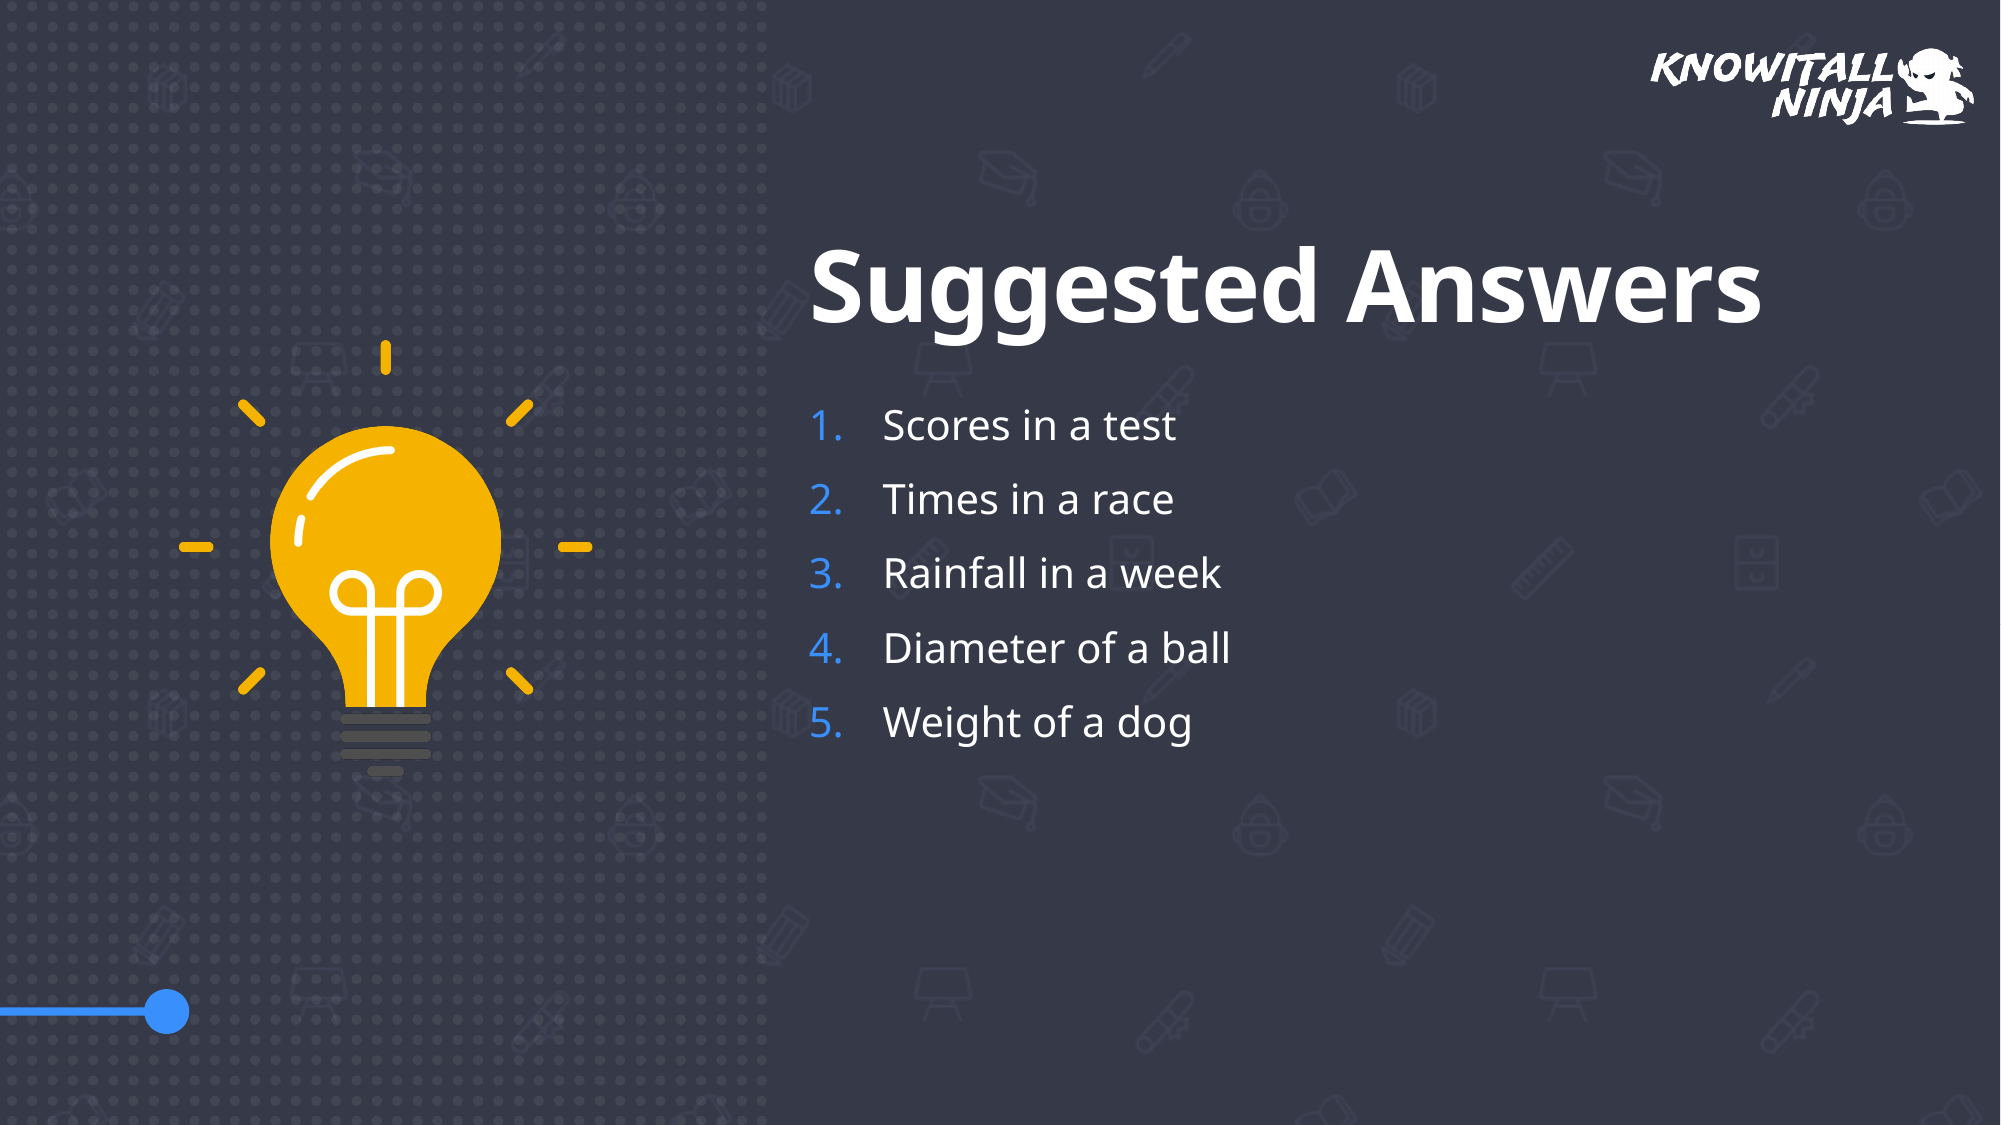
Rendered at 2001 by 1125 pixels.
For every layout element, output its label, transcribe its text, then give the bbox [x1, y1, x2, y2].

picture [0, 0, 2001, 1125]
title Suggested Answers [794, 125, 1928, 351]
list Scores in a test Times in a race Rainfall in a week Diameter of a ball Weight of a dog [794, 397, 1928, 1090]
